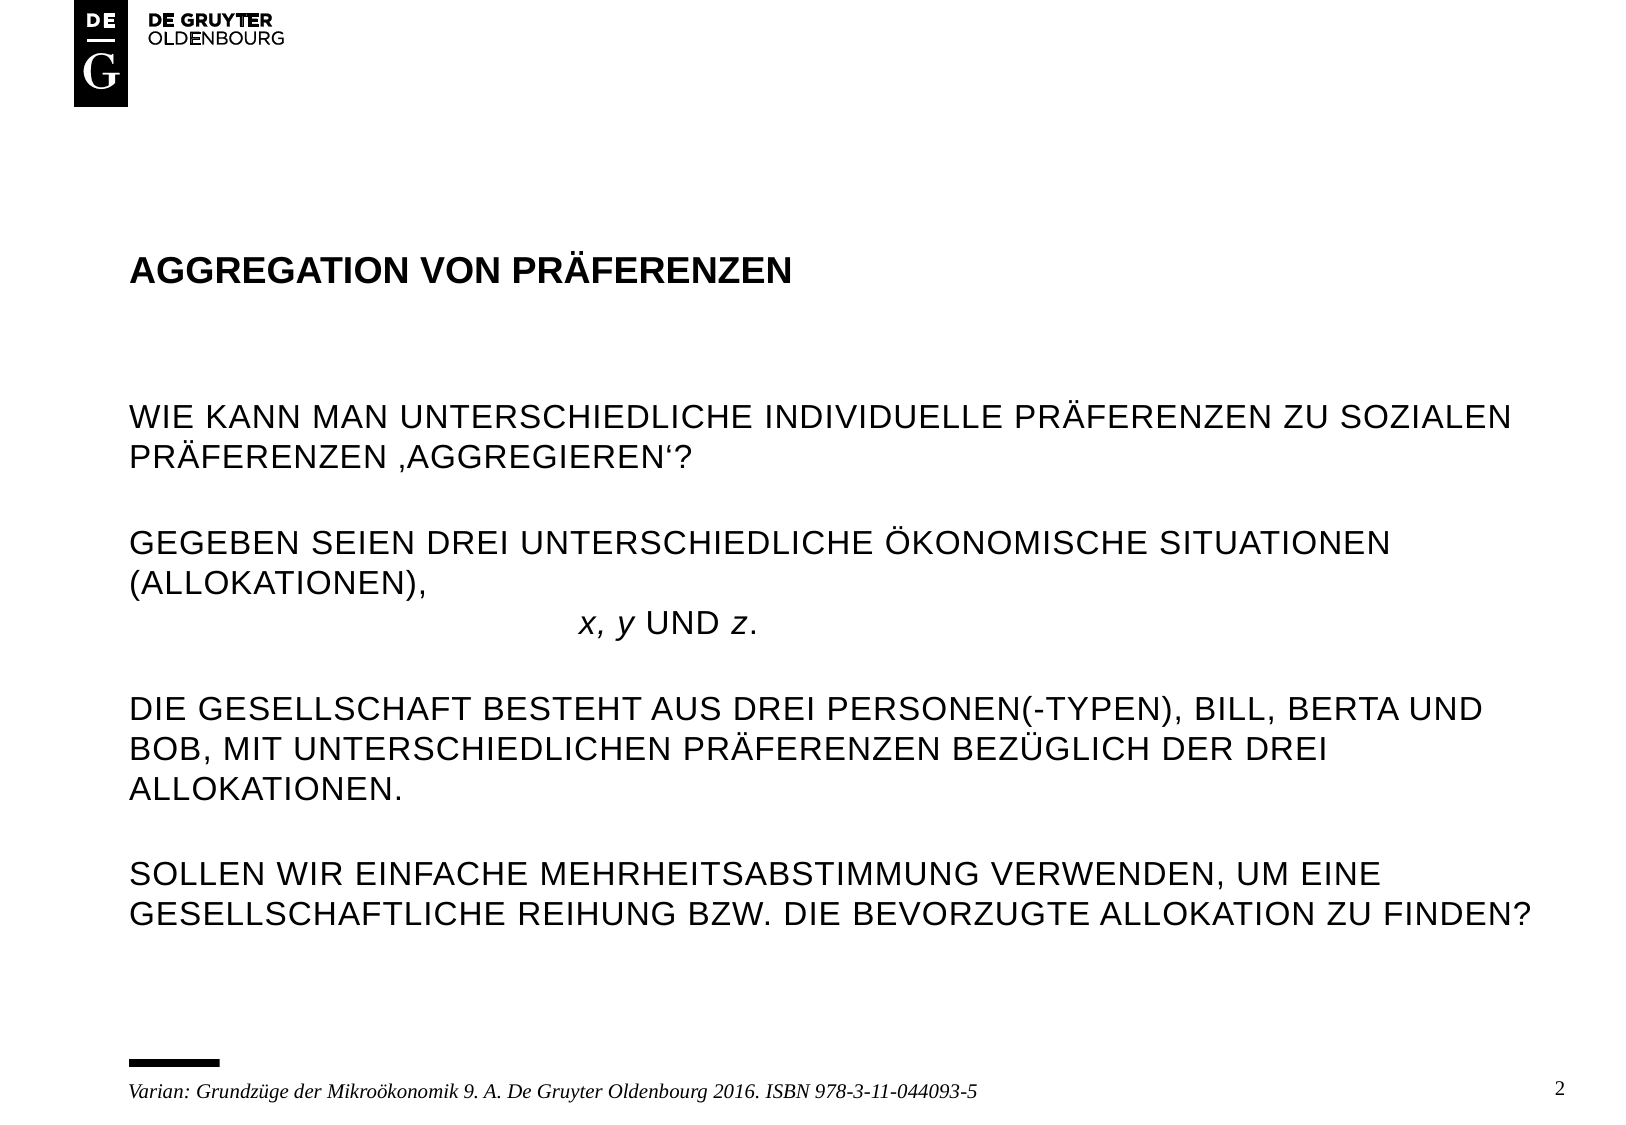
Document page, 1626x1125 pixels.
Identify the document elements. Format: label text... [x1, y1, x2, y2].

slide_number 2 [1554, 1074, 1614, 1104]
list Wie kann man unterschiedliche individuelle präferenzen zu sozialen präferenzen ‚aggregieren‘? Gegeben seien drei unterschiedliche ökonomische situationen (Allokationen), x, y und z. Die gesellschaft besteht aus drei personen(-typen), Bill, Berta und Bob, mit unterschiedlichen präferenzen bezüglich der drei allokationen. Sollen wir einfache mehrheitsabstimmung verwenden, um eine gesellschaftliche reihung bzw. die bevorzugte allokation zu finden? [129, 355, 1556, 1018]
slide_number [128, 1077, 1539, 1108]
title Aggregation von präferenzen [129, 245, 1556, 328]
